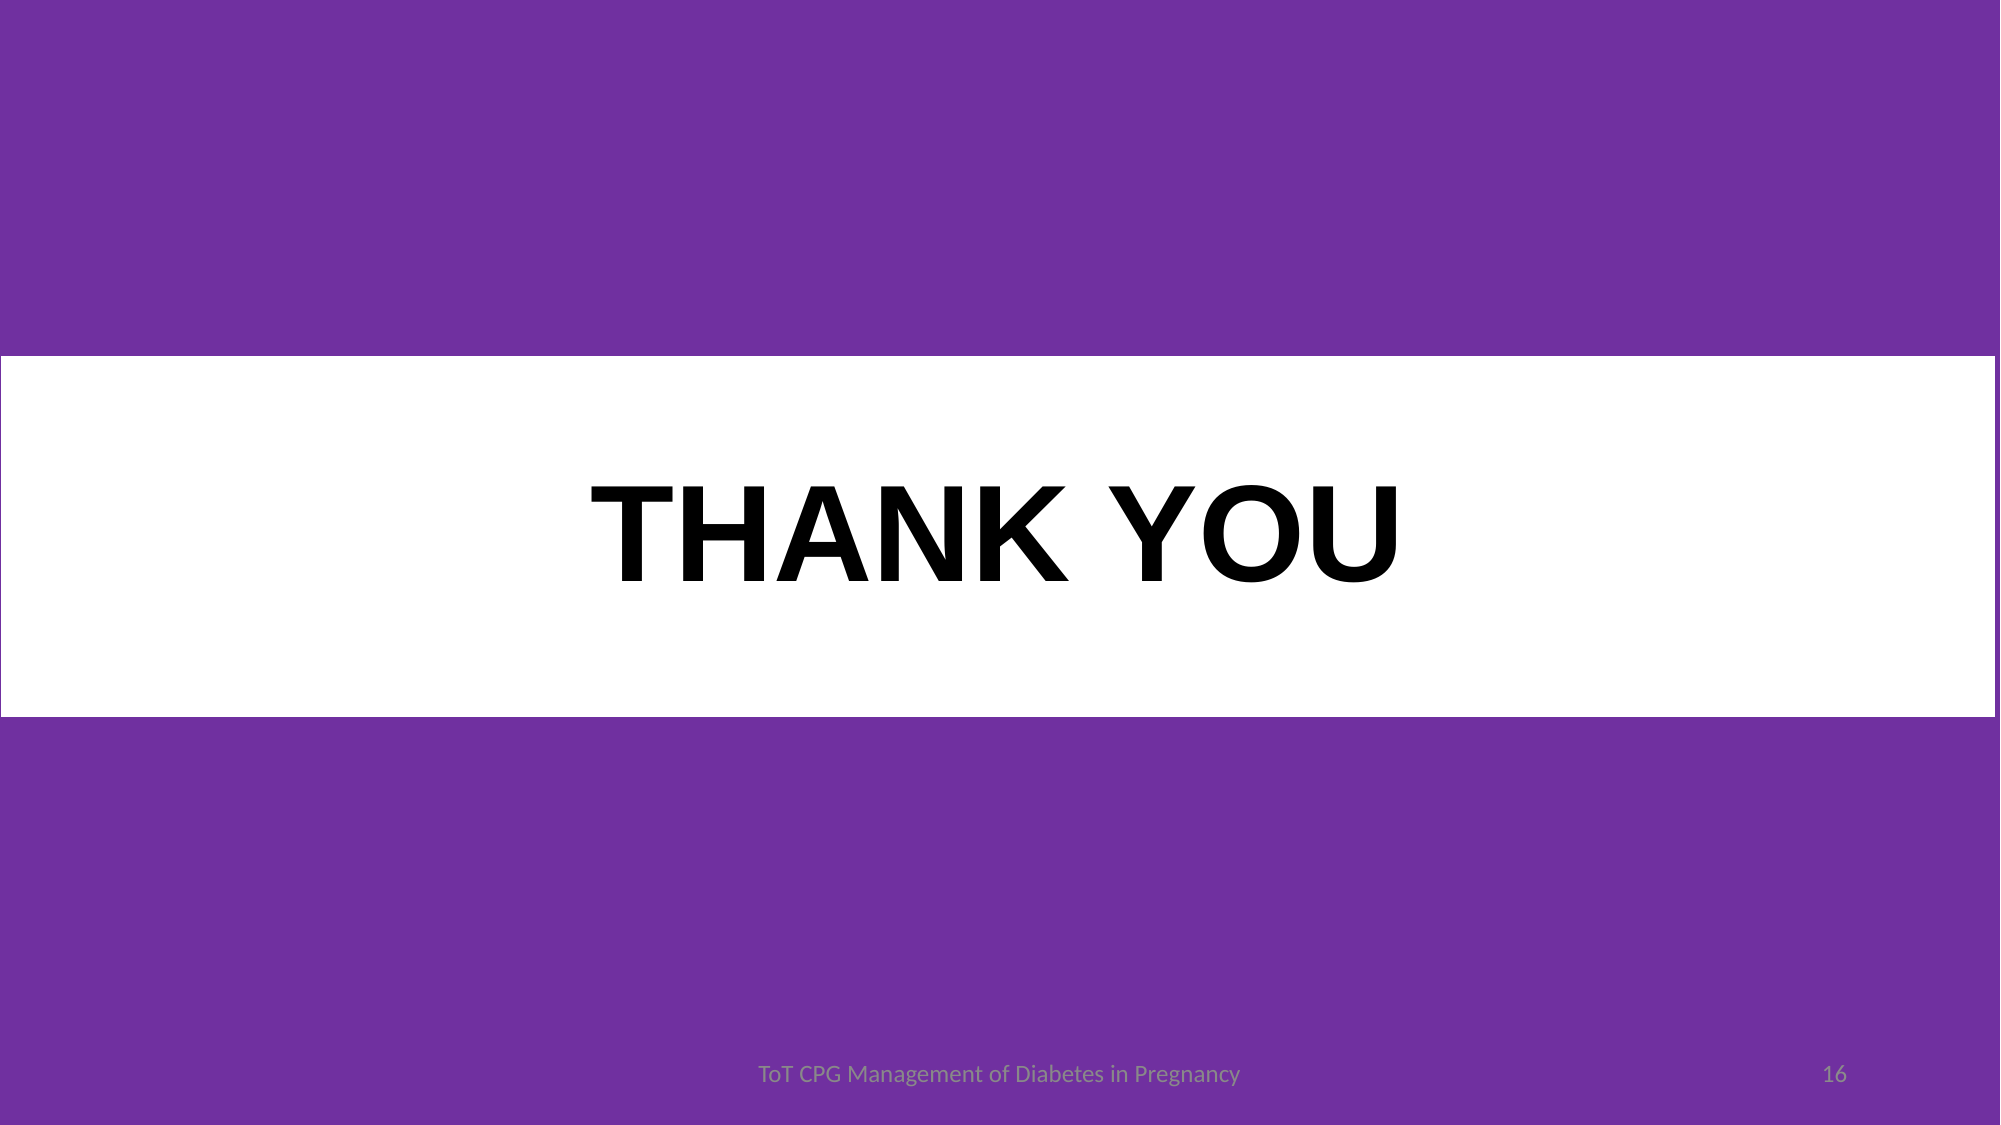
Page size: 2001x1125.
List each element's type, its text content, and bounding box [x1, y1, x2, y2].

slide_number 16 [1412, 1042, 1863, 1103]
footer ToT CPG Management of Diabetes in Pregnancy [662, 1042, 1338, 1103]
title THANK YOU [7, 362, 1989, 712]
